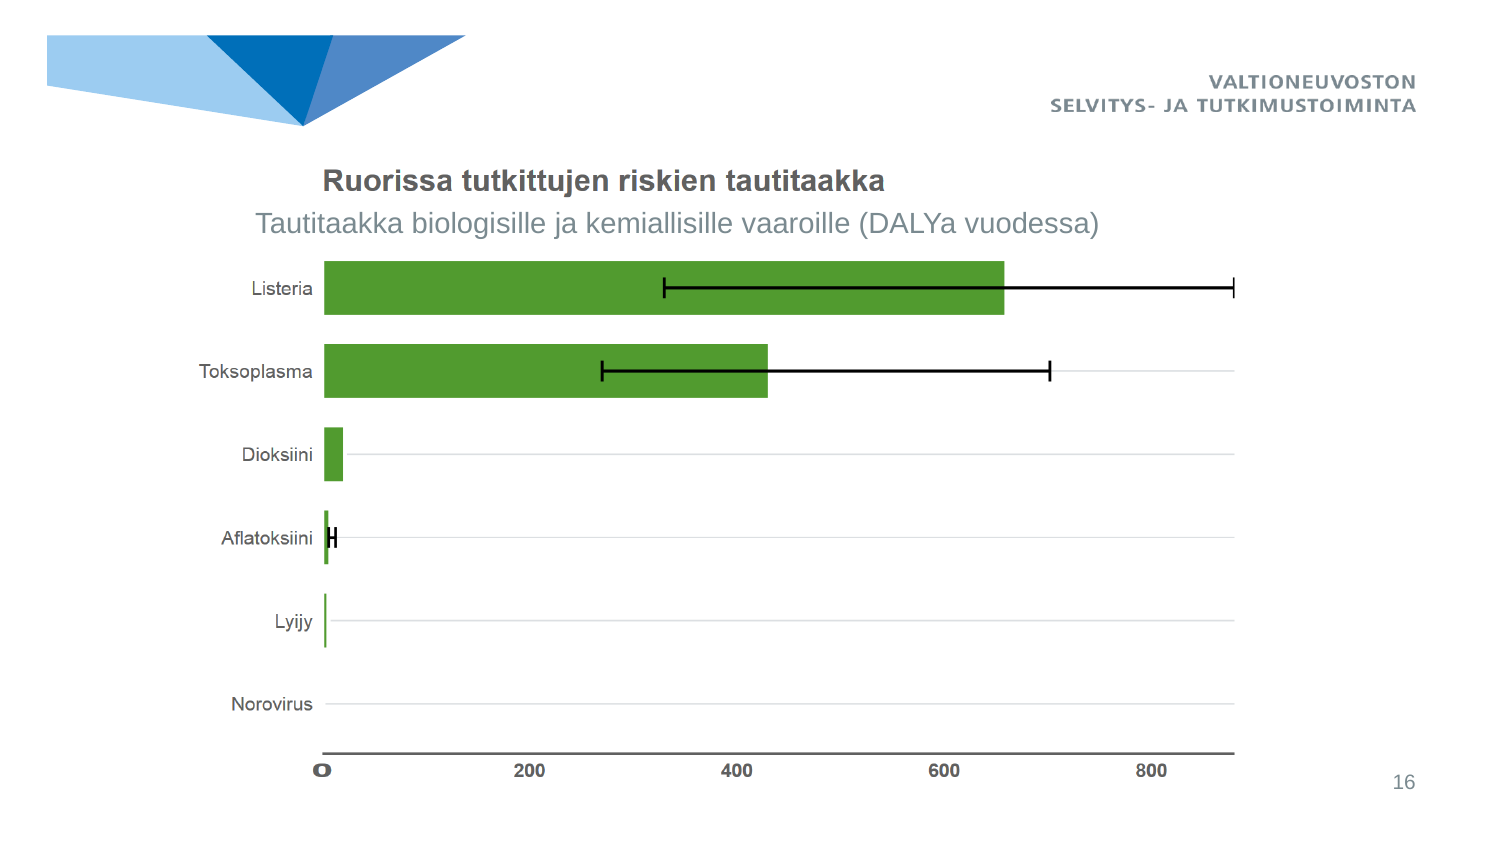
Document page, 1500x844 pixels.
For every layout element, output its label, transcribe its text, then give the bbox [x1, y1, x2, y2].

picture [170, 151, 1262, 796]
picture [1051, 75, 1416, 112]
slide_number 16 [1352, 767, 1416, 796]
